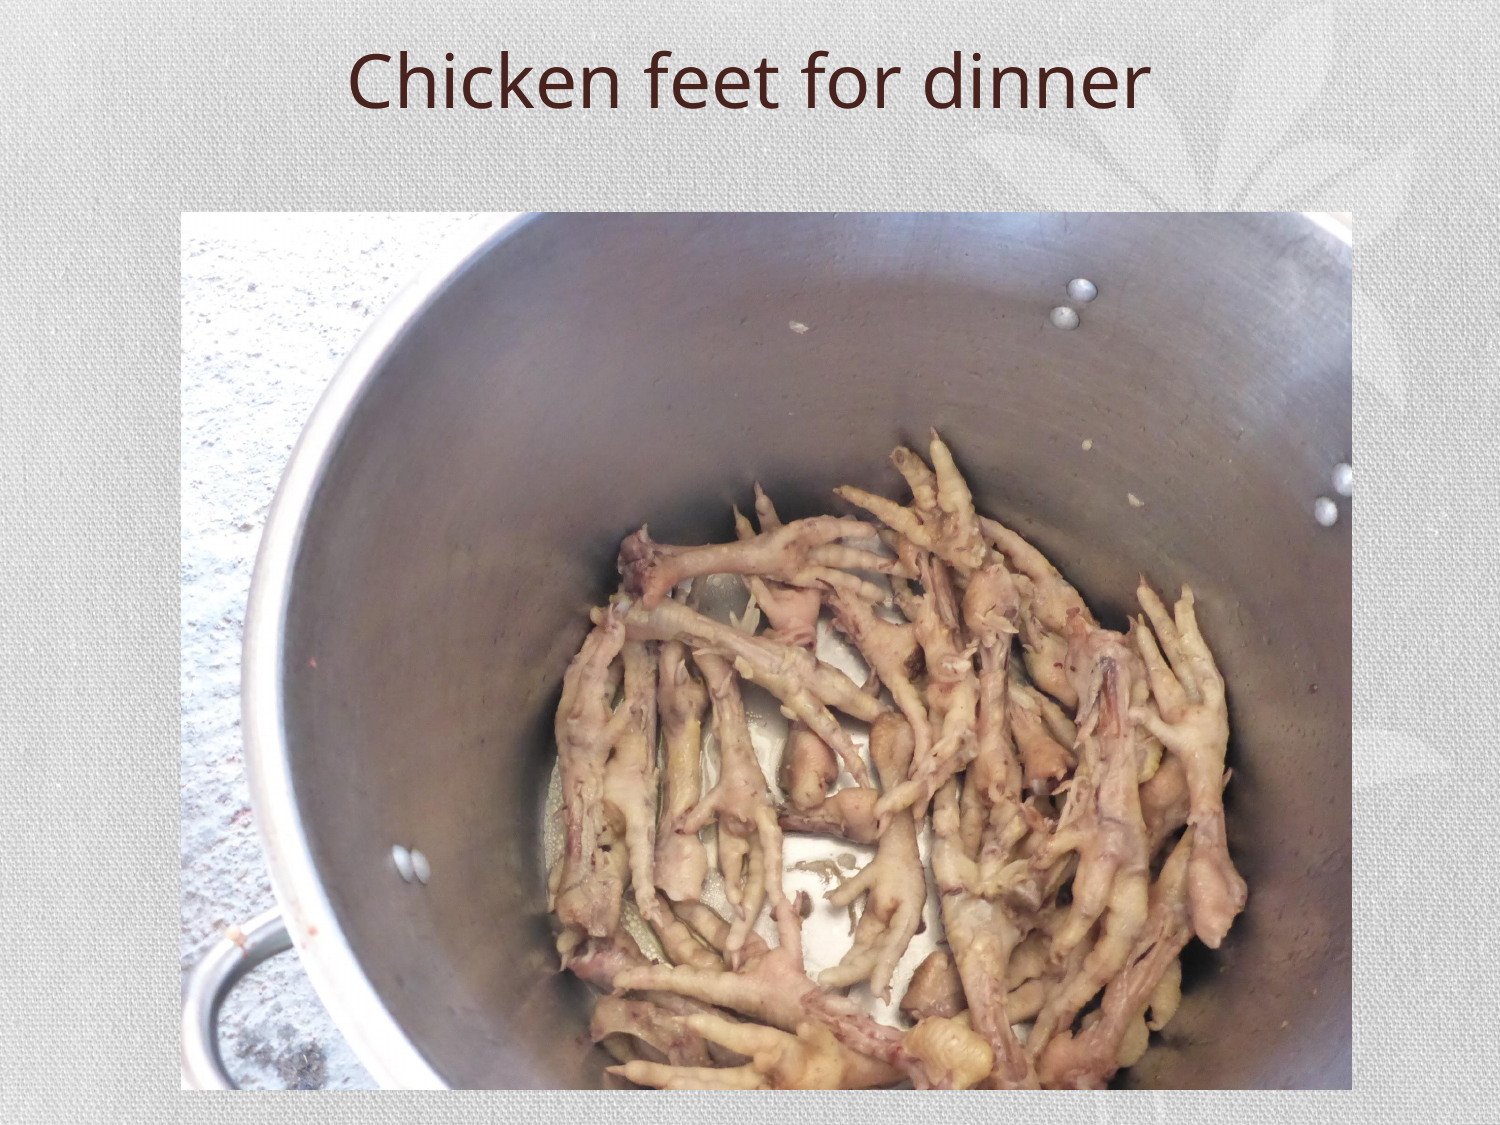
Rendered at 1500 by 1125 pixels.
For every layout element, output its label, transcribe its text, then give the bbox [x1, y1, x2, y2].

title Chicken feet for dinner [45, 37, 1455, 213]
picture [0, 0, 1500, 1125]
